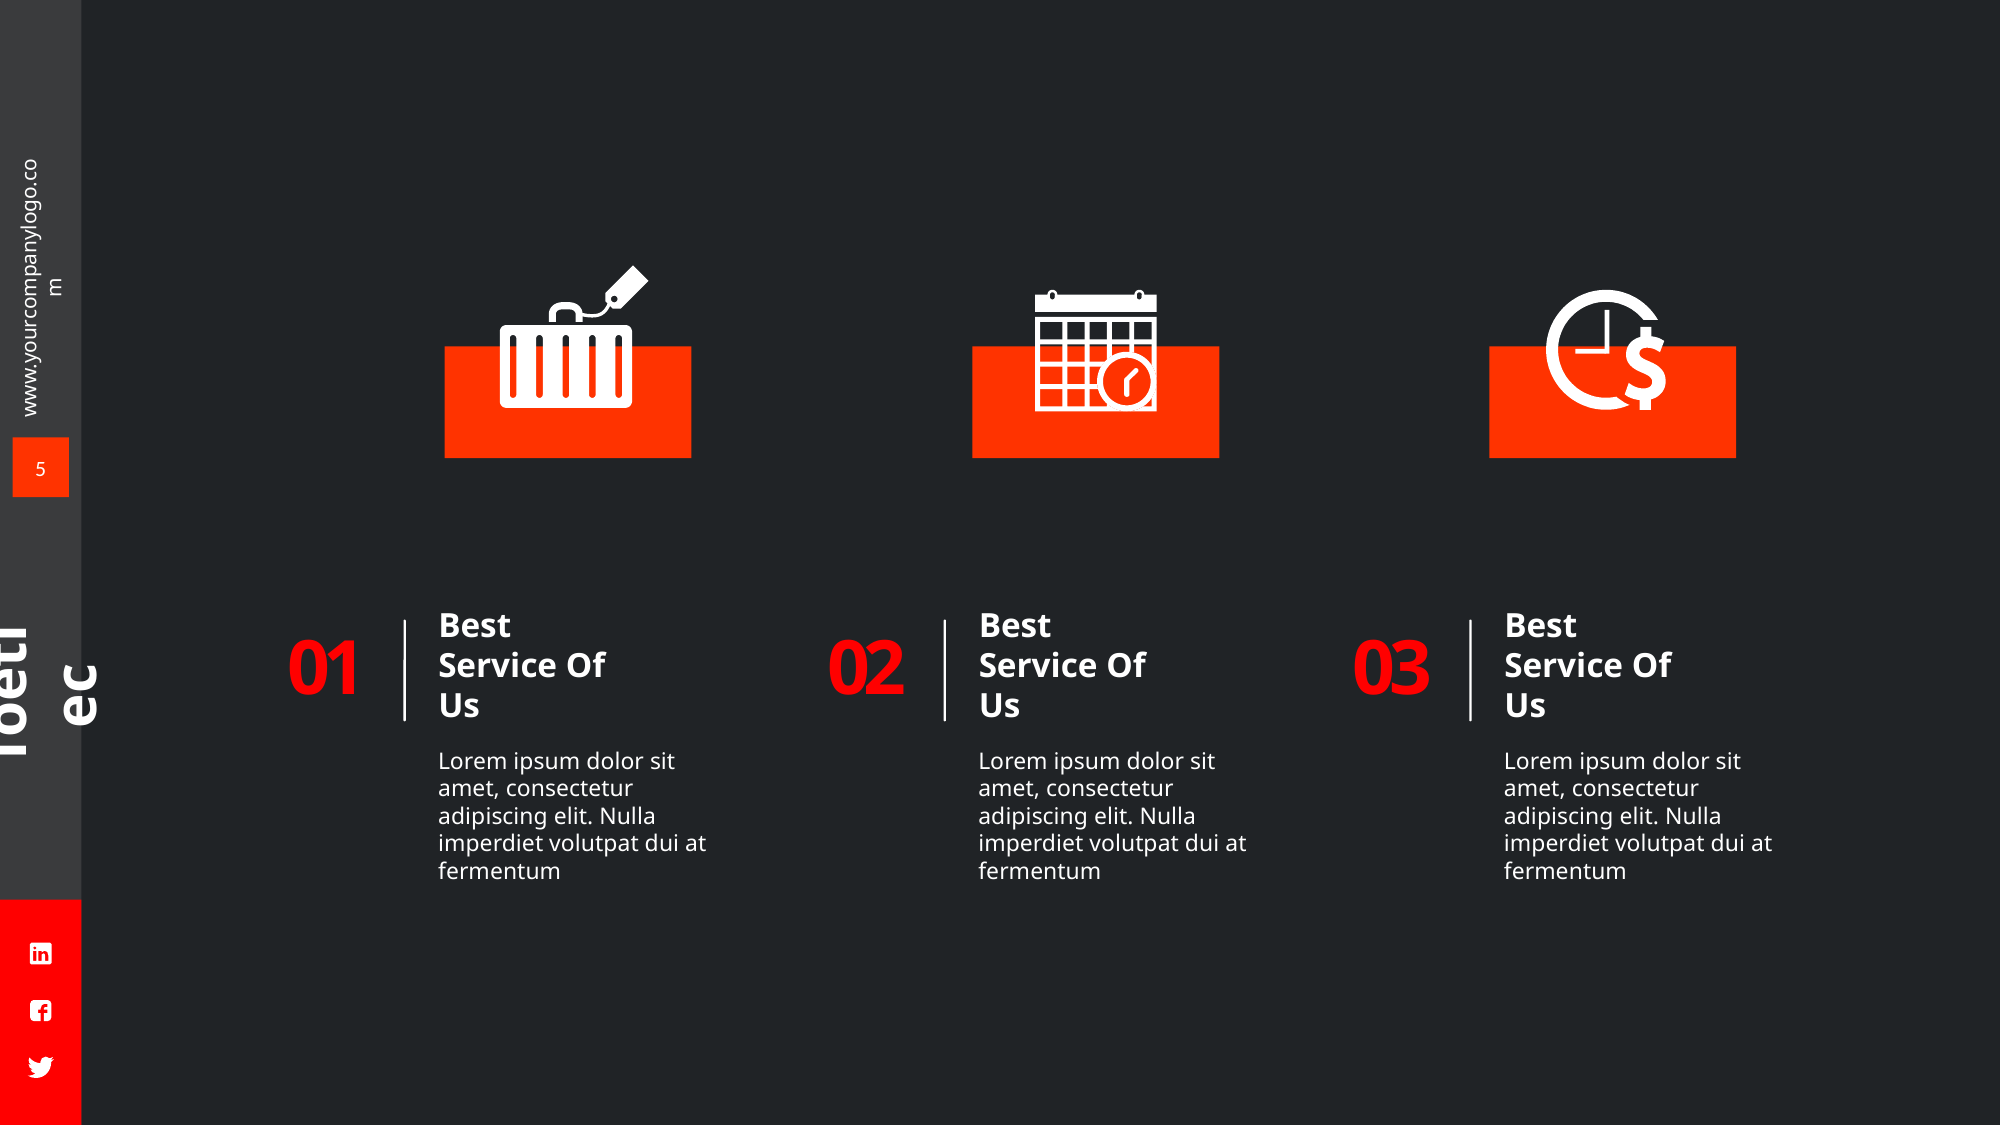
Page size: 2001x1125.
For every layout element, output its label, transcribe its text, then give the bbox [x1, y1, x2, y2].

text_box Lorem ipsum dolor sit amet, consectetur adipiscing elit. Nulla imperdiet volutpat dui at fermentum [1489, 739, 1804, 892]
text_box [942, 618, 947, 723]
text_box Best Service Of Us [423, 602, 651, 727]
text_box [1468, 618, 1473, 723]
text_box 02 [806, 608, 929, 733]
text_box [444, 345, 692, 459]
text_box Best Service Of Us [963, 602, 1191, 727]
text_box [402, 618, 407, 723]
slide_number 5 [12, 437, 69, 498]
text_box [1035, 289, 1157, 412]
text_box Lorem ipsum dolor sit amet, consectetur adipiscing elit. Nulla imperdiet volutpat dui at fermentum [423, 739, 738, 892]
text_box 03 [1331, 608, 1454, 733]
text_box Best Service Of Us [1489, 602, 1717, 727]
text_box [499, 265, 649, 408]
text_box Lorem ipsum dolor sit amet, consectetur adipiscing elit. Nulla imperdiet volutpat dui at fermentum [963, 739, 1278, 892]
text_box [1546, 289, 1666, 410]
text_box [971, 345, 1220, 459]
text_box 01 [265, 608, 388, 733]
text_box [1488, 345, 1737, 459]
